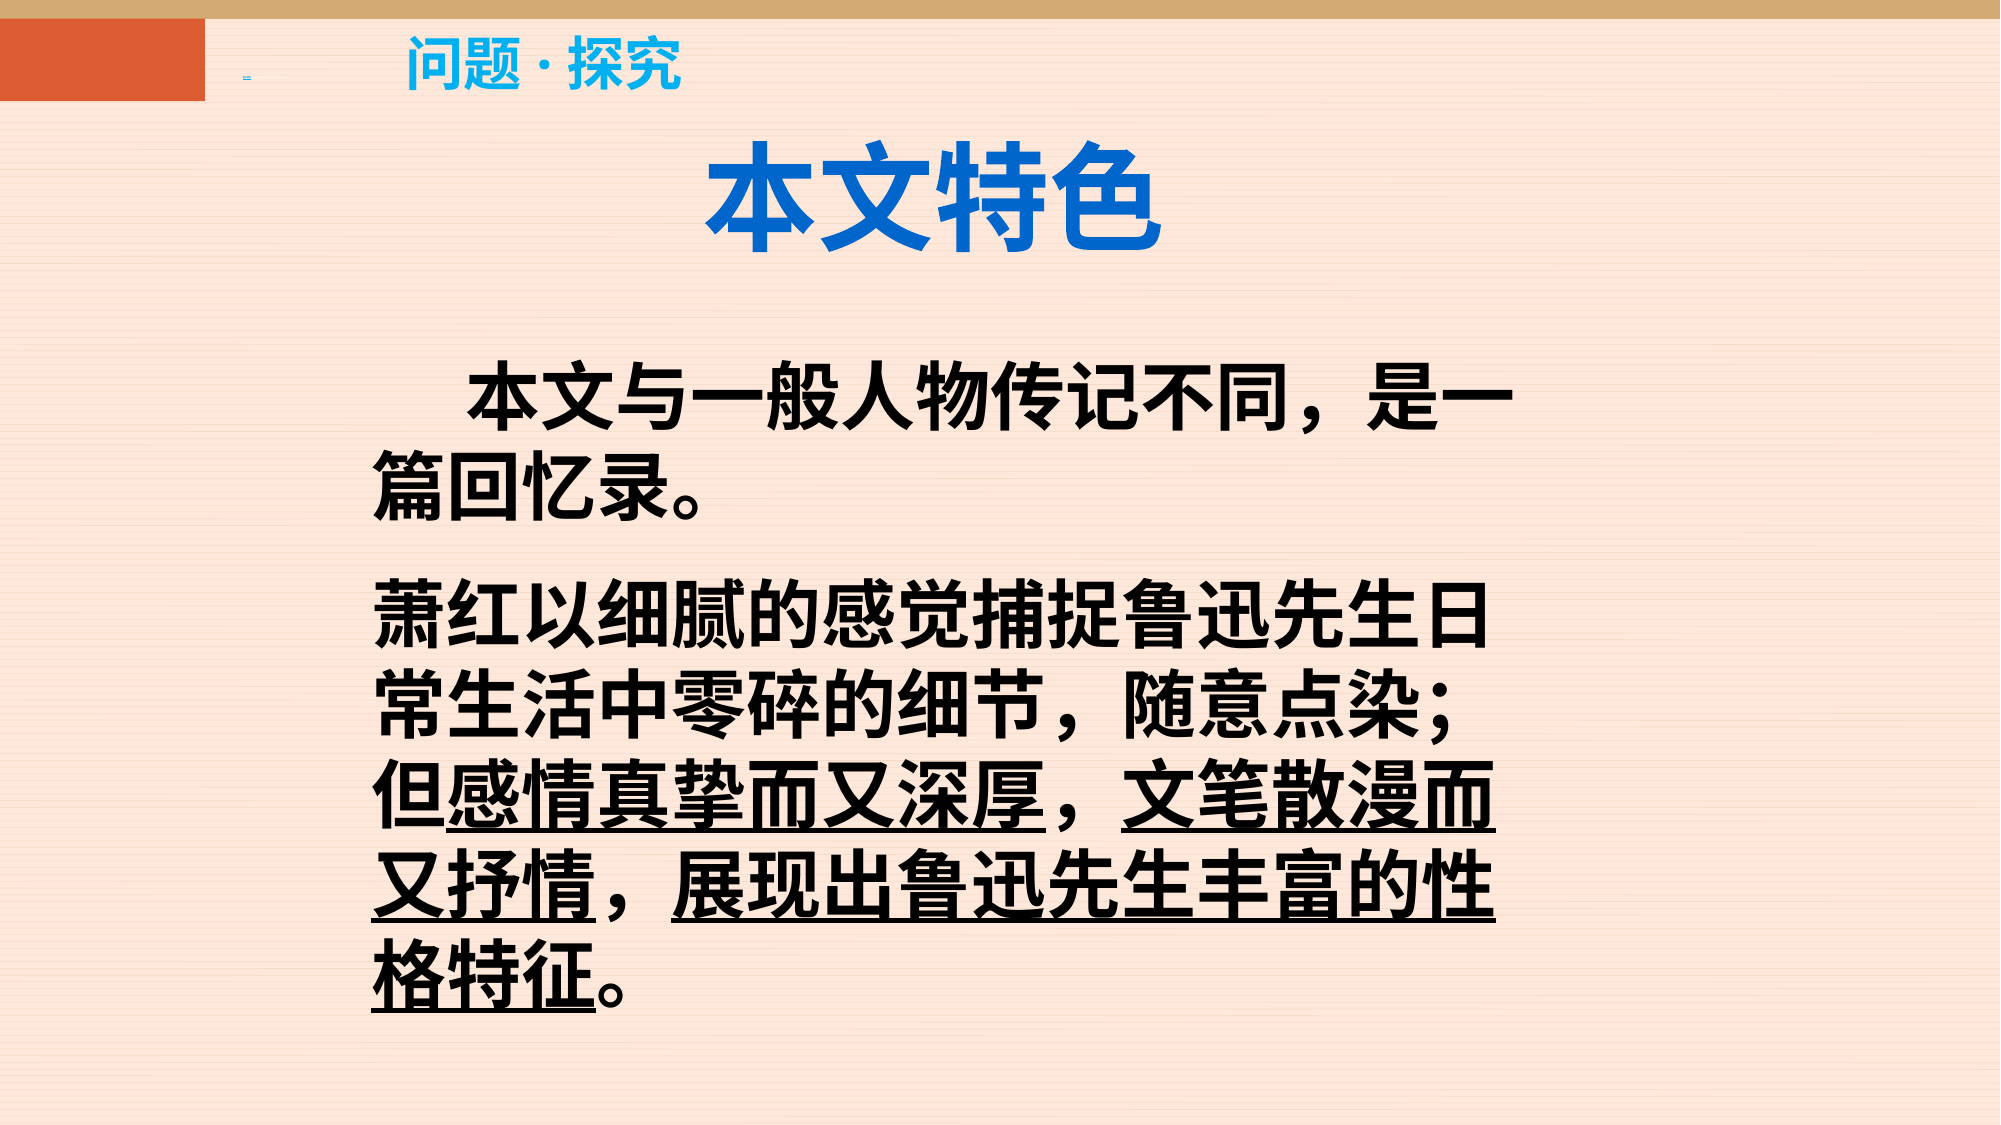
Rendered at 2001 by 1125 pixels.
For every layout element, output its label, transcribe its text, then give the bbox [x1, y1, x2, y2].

text_box 本文与一般人物传记不同，是一篇回忆录。 萧红以细腻的感觉捕捉鲁迅先生日常生活中零碎的细节，随意点染；但感情真挚而又深厚，文笔散漫而又抒情，展现出鲁迅先生丰富的性格特征。 [356, 342, 1567, 1025]
text_box 问题·探究 [353, 20, 736, 104]
